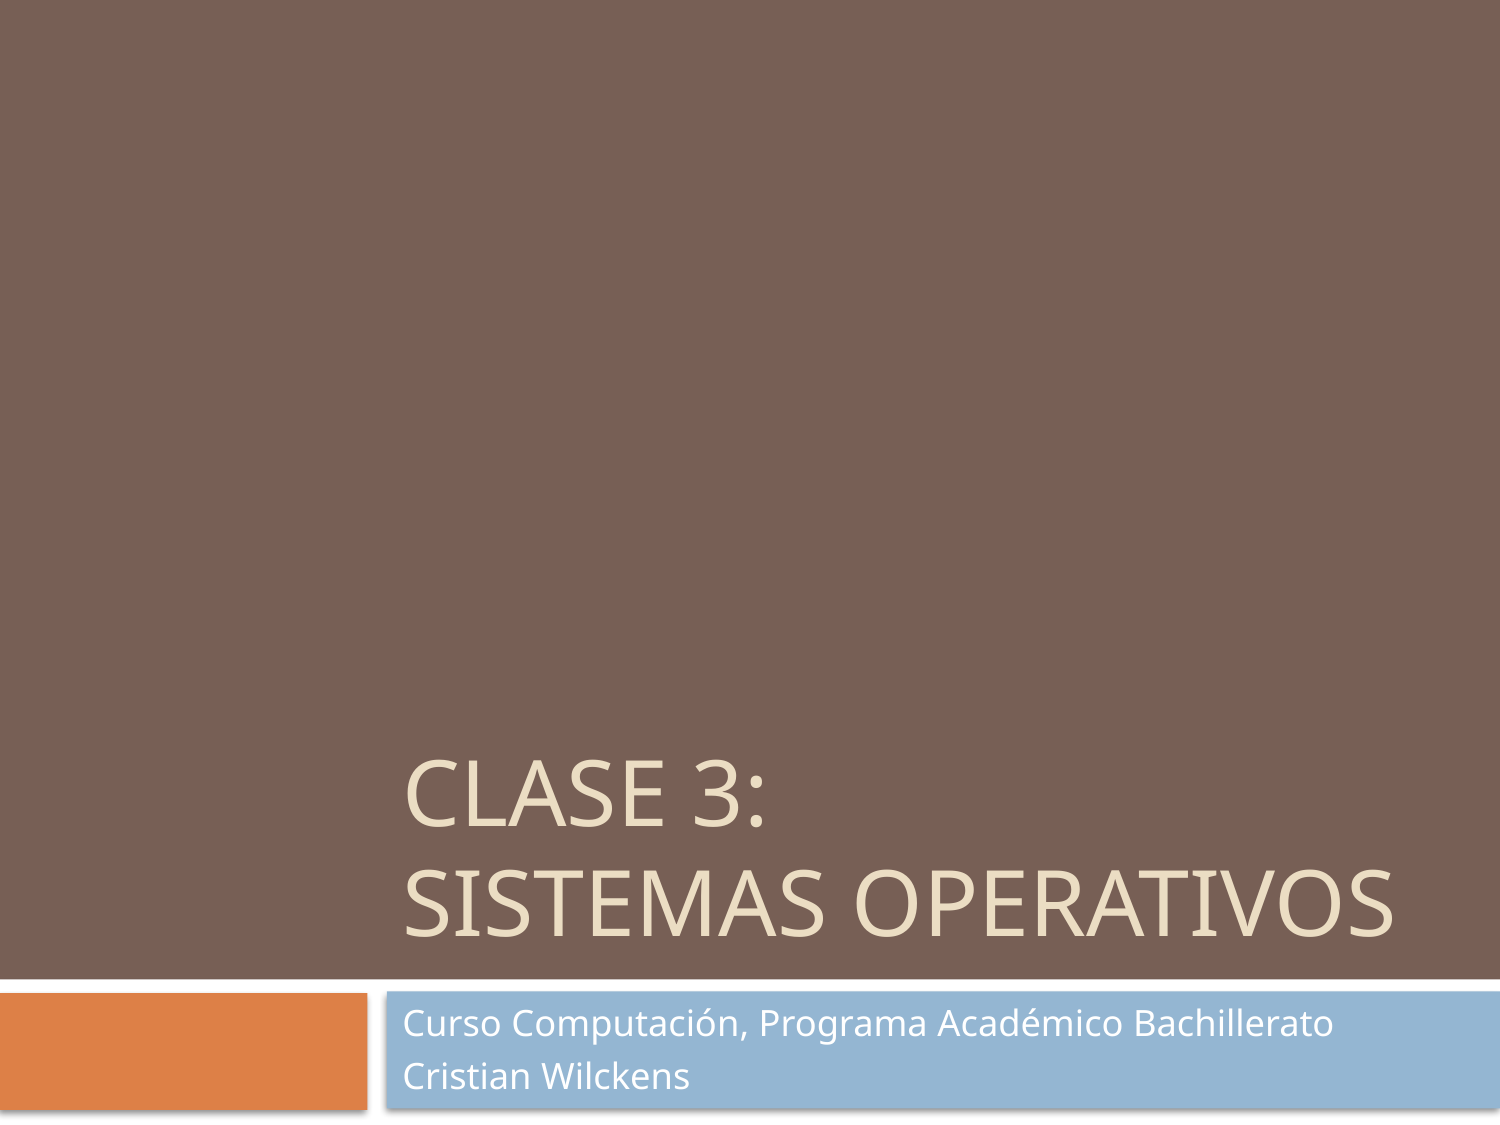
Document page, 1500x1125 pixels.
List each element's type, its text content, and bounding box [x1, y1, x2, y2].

title Clase 3: Sistemas Operativos [387, 662, 1450, 963]
subtitle Curso Computación, Programa Académico Bachillerato Cristian Wilckens [387, 992, 1488, 1105]
